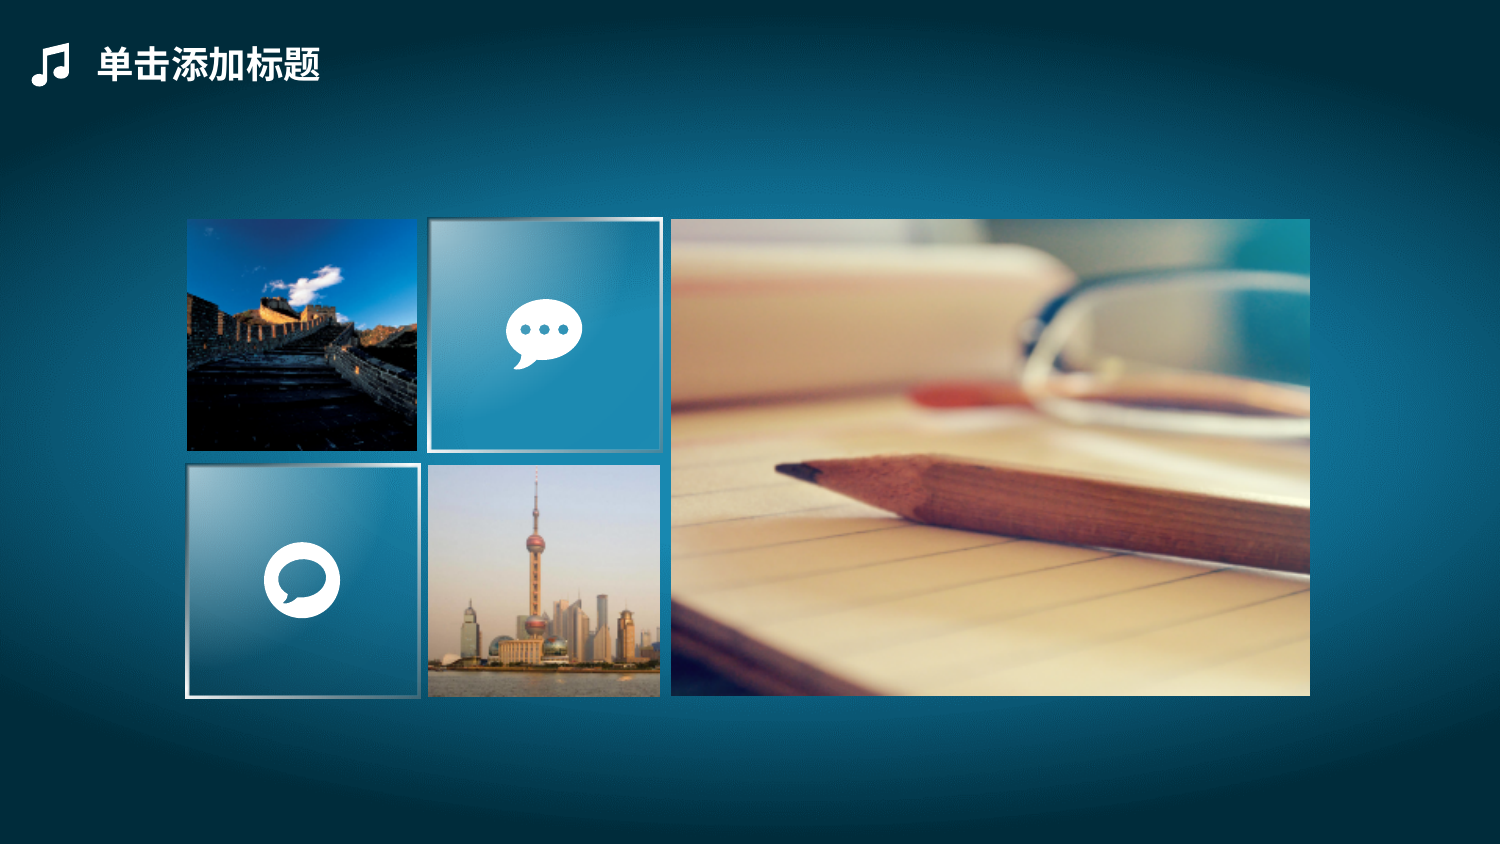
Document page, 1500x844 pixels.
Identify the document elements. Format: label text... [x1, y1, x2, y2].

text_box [185, 463, 421, 699]
picture [50, 130, 1500, 721]
text_box [31, 42, 69, 87]
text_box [427, 217, 663, 453]
text_box 单击添加标题 [96, 40, 352, 87]
